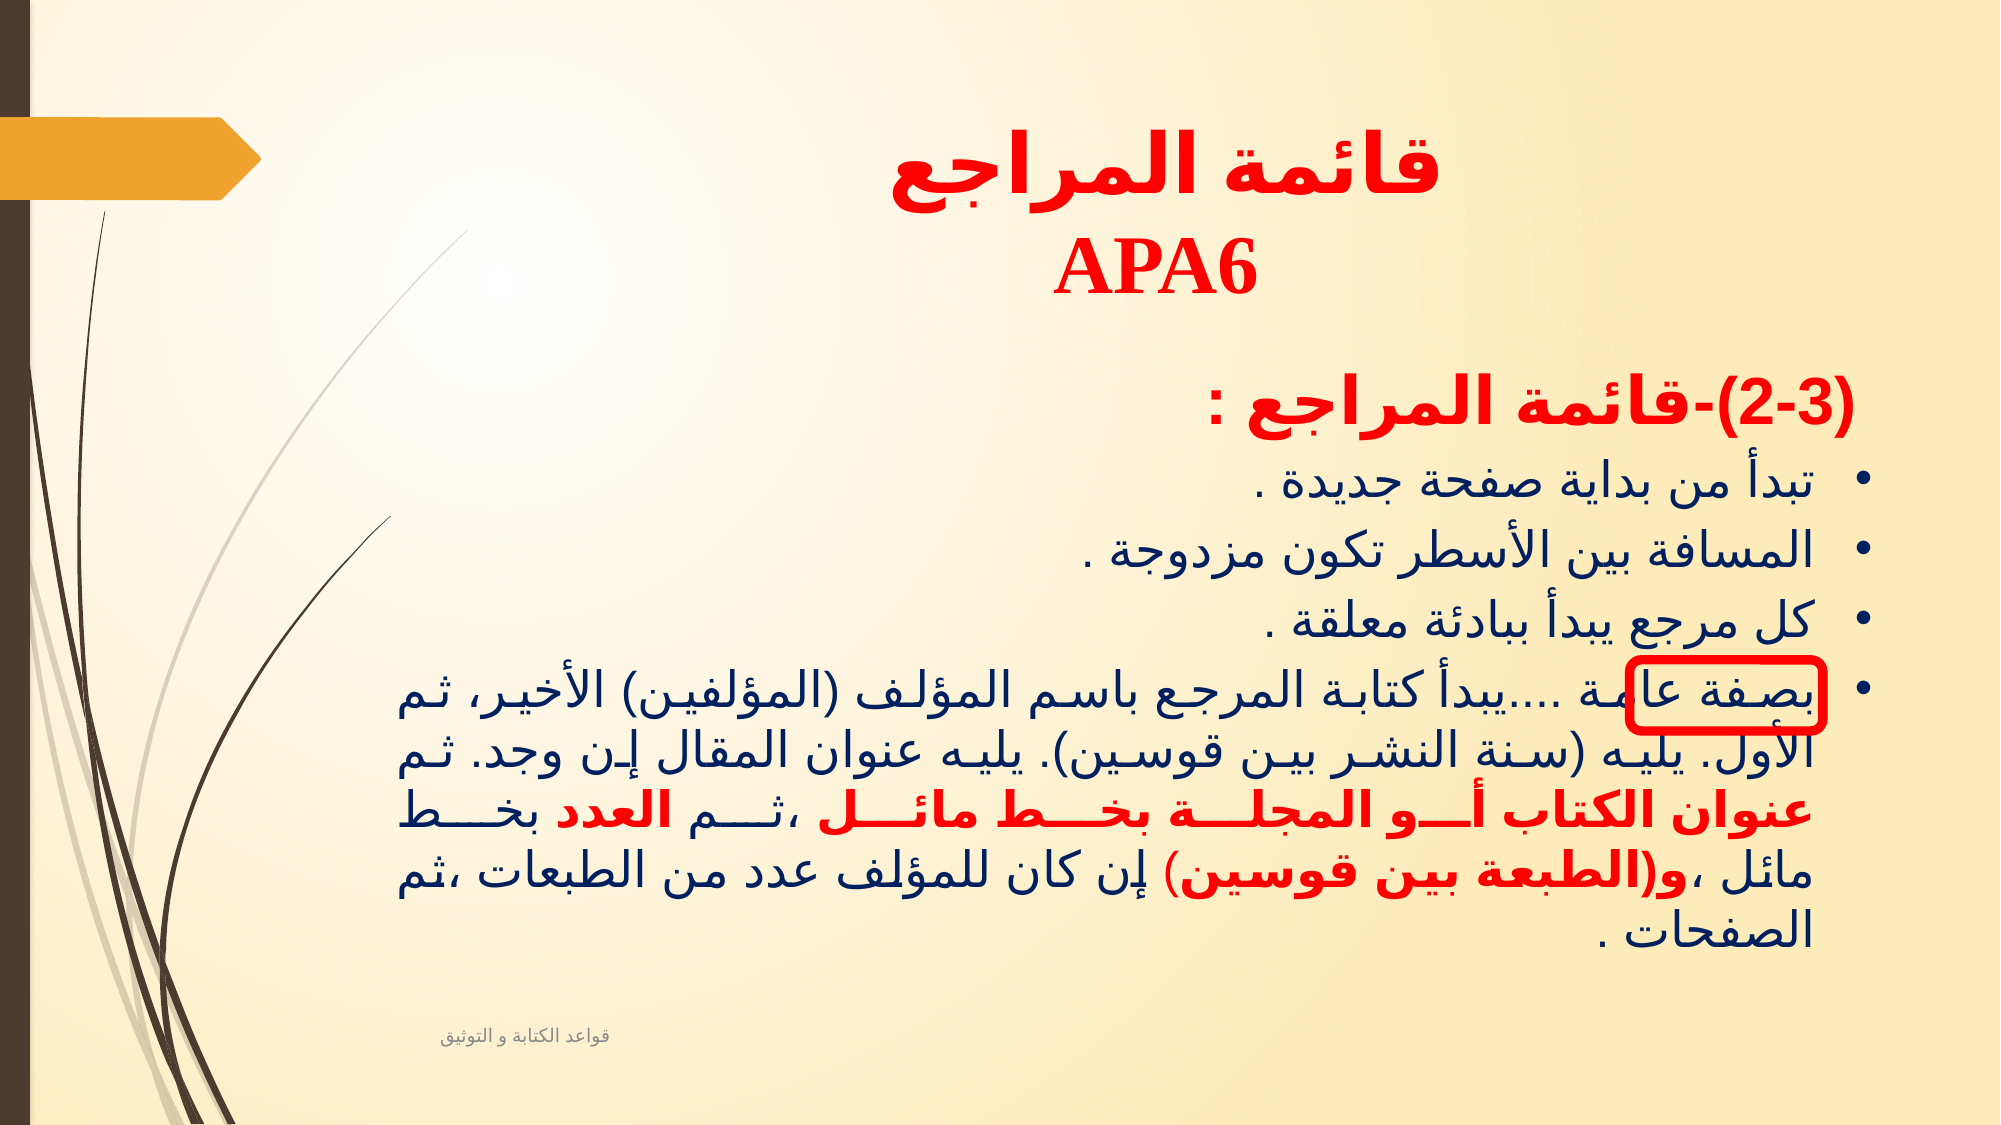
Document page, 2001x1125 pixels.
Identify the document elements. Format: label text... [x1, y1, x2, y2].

title قائمة المراجع APA6 [425, 102, 1888, 313]
text_box [1628, 658, 1825, 733]
list (2-3)-قائمة المراجع : تبدأ من بداية صفحة جديدة . المسافة بين الأسطر تكون مزدوجة . كل مرجع يبدأ ببادئة معلقة . بصفة عامة ....يبدأ كتابة المرجع باسم المؤلف (المؤلفين) الأخير، ثم الأول. يليه (سنة النشر بين قوسين). يليه عنوان المقال إن وجد. ثم عنوان الكتاب أو المجلة بخط مائل ،ثم العدد بخط مائل ،و(الطبعة بين قوسين) إن كان للمؤلف عدد من الطبعات ،ثم الصفحات . [381, 350, 1888, 970]
footer قواعد الكتابة و التوثيق [424, 1006, 1675, 1067]
